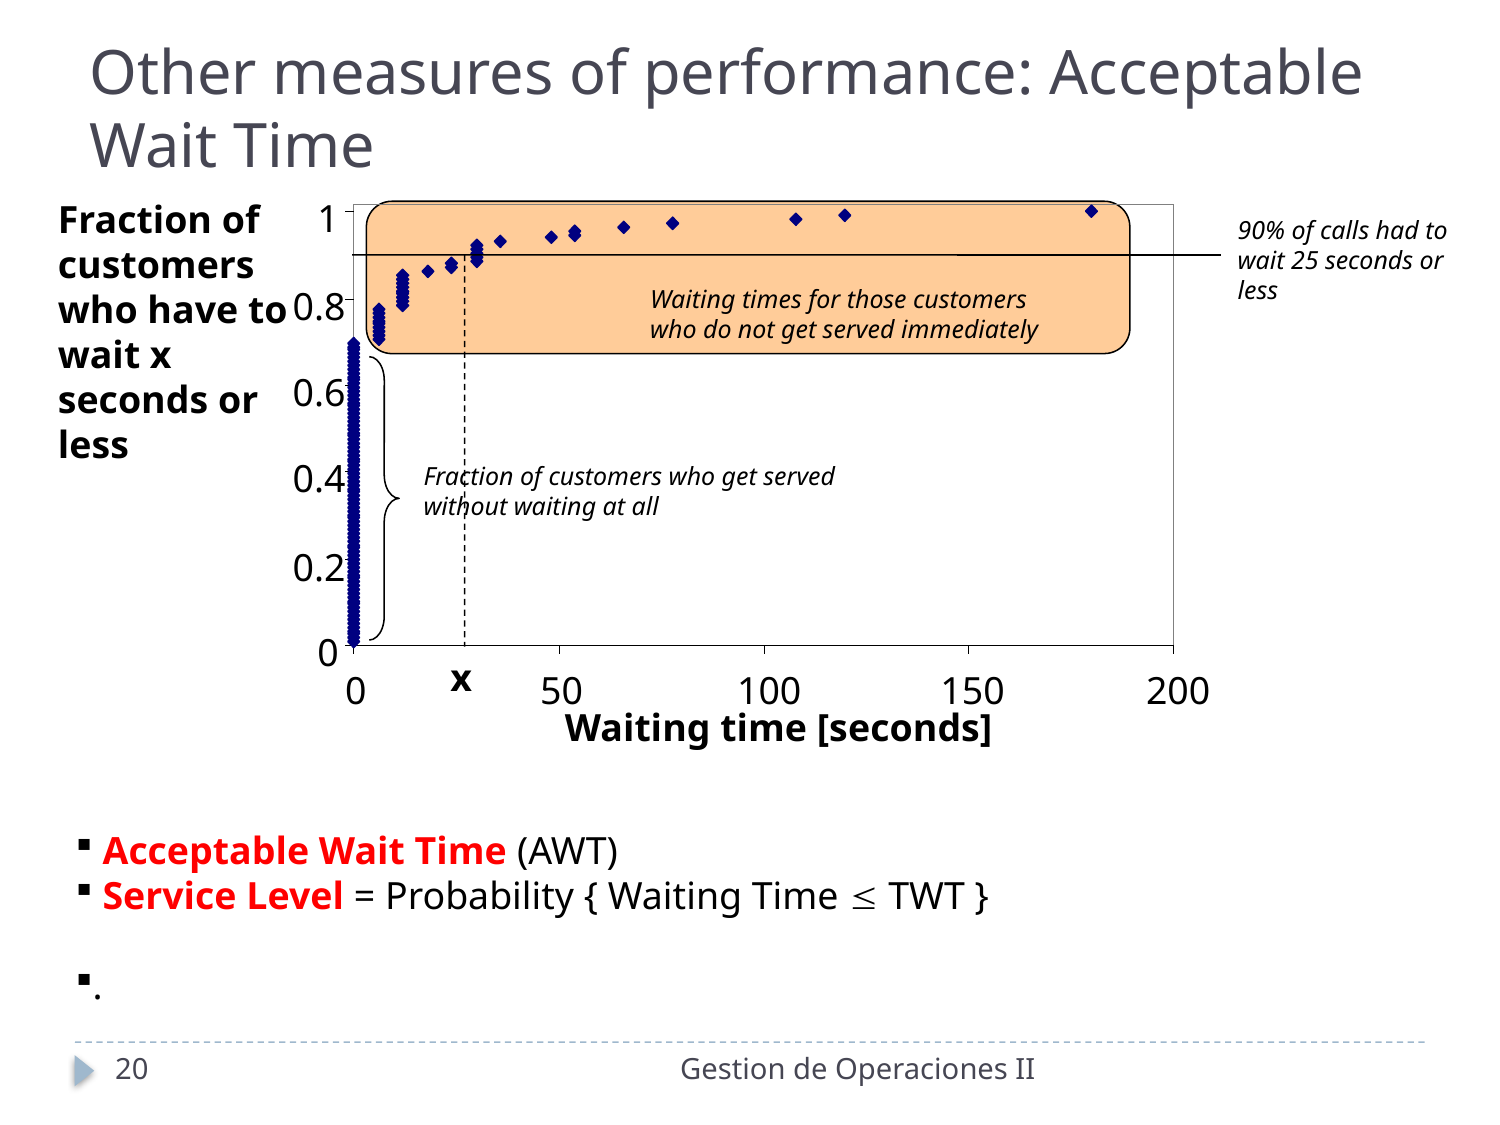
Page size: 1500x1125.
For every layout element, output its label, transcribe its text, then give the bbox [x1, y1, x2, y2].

text_box [396, 303, 409, 312]
text_box [347, 472, 360, 480]
text_box 100 [737, 667, 802, 704]
text_box [347, 408, 360, 416]
text_box [568, 233, 581, 242]
text_box [369, 356, 400, 641]
text_box [347, 540, 360, 548]
text_box [472, 255, 482, 260]
text_box [318, 472, 349, 559]
text_box [347, 446, 360, 454]
text_box [347, 346, 360, 354]
text_box 200 [1145, 667, 1211, 713]
text_box [347, 382, 360, 390]
text_box [347, 520, 360, 528]
text_box [765, 646, 968, 650]
text_box [396, 285, 409, 294]
text_box [347, 510, 360, 518]
text_box [396, 299, 409, 308]
text_box 0.8 [308, 283, 346, 329]
text_box [347, 636, 360, 644]
text_box [396, 277, 409, 286]
text_box [318, 386, 349, 471]
text_box [347, 449, 360, 458]
text_box [568, 225, 581, 238]
text_box 1 [317, 195, 340, 241]
text_box [396, 281, 409, 290]
text_box [347, 630, 360, 638]
text_box [347, 524, 360, 532]
text_box [347, 614, 360, 622]
text_box [838, 209, 851, 222]
text_box [494, 235, 507, 248]
text_box [373, 303, 385, 316]
text_box [347, 411, 360, 420]
text_box [347, 596, 360, 604]
text_box [347, 626, 360, 634]
text_box [347, 393, 360, 402]
text_box [347, 397, 360, 406]
text_box [347, 355, 360, 364]
text_box Fraction of customers who get served without waiting at all [408, 453, 865, 528]
text_box [347, 528, 360, 536]
text_box [347, 375, 360, 384]
text_box [347, 419, 360, 428]
title Other measures of performance: Acceptable Wait Time [75, 24, 1425, 188]
text_box [422, 265, 434, 278]
text_box [318, 560, 353, 650]
text_box [347, 363, 360, 372]
text_box [347, 475, 360, 484]
text_box [347, 385, 360, 394]
text_box [347, 536, 360, 544]
text_box [347, 574, 360, 582]
text_box [396, 295, 409, 304]
text_box [969, 646, 1139, 650]
text_box [373, 326, 385, 334]
text_box [347, 441, 360, 450]
text_box [347, 606, 360, 614]
text_box Waiting time [seconds] [565, 704, 994, 750]
text_box [347, 587, 360, 596]
text_box [471, 256, 483, 264]
text_box 0.6 [308, 369, 346, 415]
text_box [373, 320, 385, 328]
text_box [347, 584, 360, 592]
text_box [347, 493, 360, 502]
text_box [347, 618, 360, 626]
footer Gestion de Operaciones II [475, 1042, 1051, 1103]
text_box [445, 257, 458, 270]
text_box [347, 562, 360, 570]
text_box [347, 543, 360, 552]
text_box [1085, 205, 1098, 218]
text_box [347, 390, 360, 398]
text_box [347, 464, 360, 472]
text_box [347, 487, 360, 496]
text_box [396, 289, 409, 298]
text_box [347, 554, 360, 562]
text_box [347, 610, 360, 618]
text_box [353, 204, 1174, 254]
text_box [347, 402, 360, 410]
text_box [347, 513, 360, 522]
text_box 150 [940, 667, 1005, 713]
text_box Acceptable Wait Time (AWT) Service Level = Probability { Waiting Time  TWT } . [60, 774, 1004, 1060]
text_box [373, 316, 385, 324]
text_box [347, 337, 360, 350]
text_box [347, 622, 360, 630]
text_box [396, 269, 409, 282]
text_box [347, 458, 360, 466]
text_box [545, 231, 558, 244]
text_box [347, 367, 360, 376]
text_box [445, 265, 458, 274]
text_box [373, 330, 385, 338]
text_box 0.4 [292, 455, 346, 501]
text_box x [450, 654, 473, 700]
text_box [347, 640, 360, 648]
text_box [373, 312, 385, 320]
text_box [347, 558, 360, 566]
text_box [347, 592, 360, 600]
text_box [347, 532, 360, 540]
text_box [471, 239, 483, 252]
text_box [347, 505, 360, 514]
text_box 0 [345, 667, 367, 713]
text_box [347, 431, 360, 440]
slide_number 20 [100, 1042, 426, 1103]
text_box [353, 255, 1174, 645]
text_box [347, 566, 360, 574]
text_box [347, 428, 360, 436]
text_box [347, 498, 360, 506]
text_box [347, 371, 360, 380]
text_box Fraction of customers who have to wait x seconds or less [57, 196, 308, 467]
text_box [347, 600, 360, 608]
text_box [347, 359, 360, 368]
text_box [347, 352, 360, 360]
text_box [347, 437, 360, 446]
text_box [666, 217, 679, 230]
text_box [373, 334, 385, 342]
text_box [790, 213, 802, 226]
text_box 0.2 [292, 543, 346, 589]
text_box [318, 188, 1139, 299]
text_box [617, 221, 630, 234]
text_box [354, 646, 559, 650]
text_box [347, 467, 360, 476]
text_box [347, 423, 360, 432]
text_box [347, 454, 360, 462]
text_box Waiting times for those customers who do not get served immediately [635, 276, 1092, 351]
text_box [347, 484, 360, 492]
text_box 90% of calls had to wait 25 seconds or less [1222, 207, 1500, 313]
text_box [373, 338, 385, 346]
text_box [318, 300, 353, 385]
text_box 0 [317, 629, 340, 675]
text_box [347, 502, 360, 510]
text_box [471, 260, 483, 268]
text_box [560, 646, 764, 650]
text_box [347, 415, 360, 424]
text_box [347, 580, 360, 588]
text_box [347, 549, 360, 558]
text_box 50 [540, 667, 584, 713]
text_box [347, 570, 360, 578]
text_box [347, 479, 360, 488]
